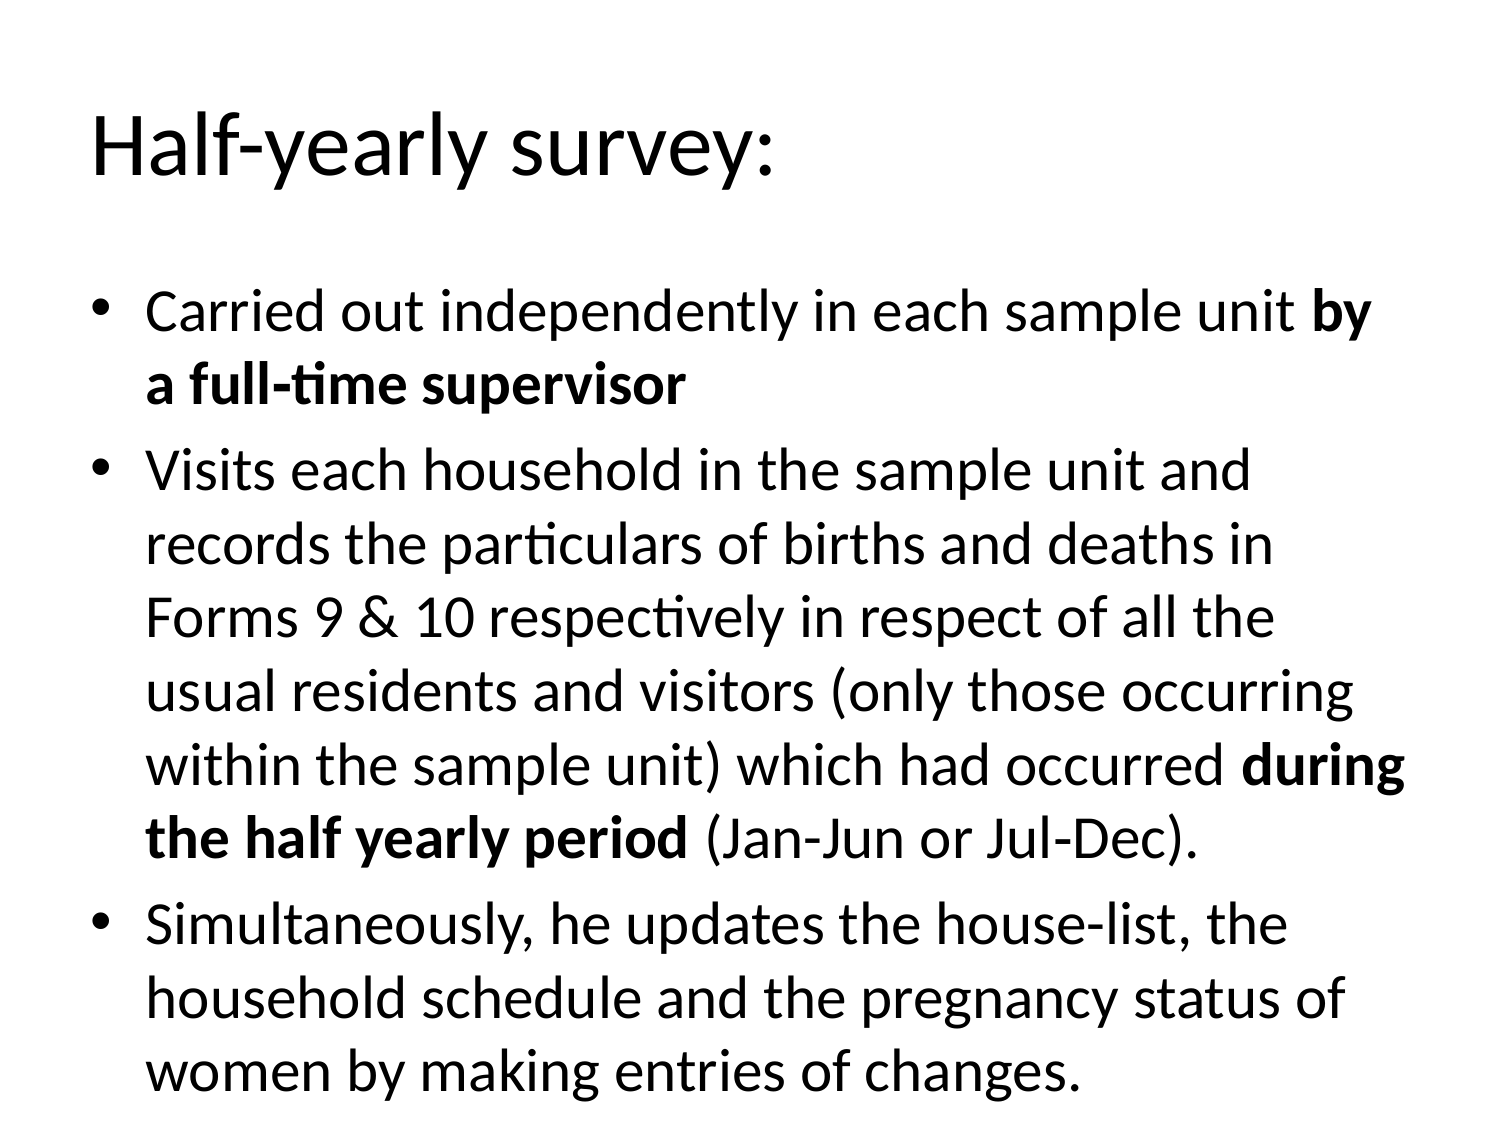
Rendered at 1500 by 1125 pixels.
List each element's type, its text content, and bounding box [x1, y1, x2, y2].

title Half-yearly survey: [75, 45, 1425, 233]
list Carried out independently in each sample unit by a full‑time supervisor Visits each household in the sample unit and records the particulars of births and deaths in Forms 9 & 10 respectively in respect of all the usual residents and visitors (only those occurring within the sample unit) which had occurred during the half yearly period (Jan-Jun or Jul‑Dec). Simultaneously, he updates the house-list, the household schedule and the pregnancy status of women by making entries of changes. [75, 262, 1425, 1125]
